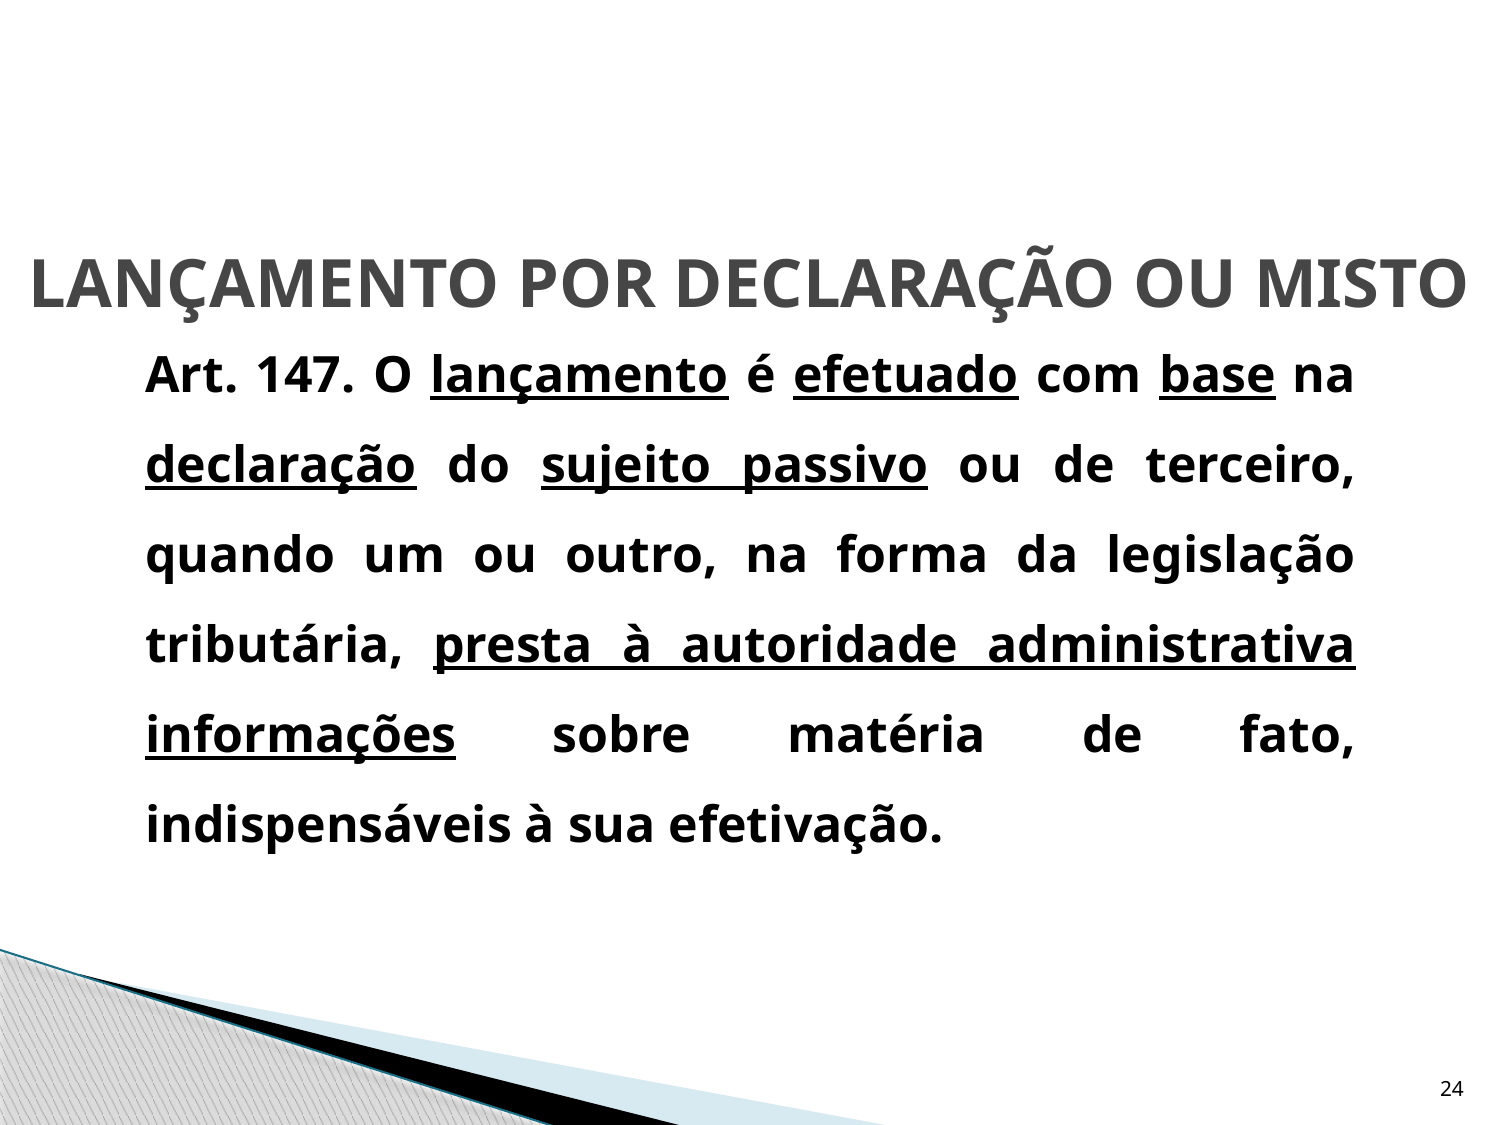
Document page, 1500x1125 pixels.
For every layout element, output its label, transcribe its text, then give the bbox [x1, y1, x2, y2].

slide_number 24 [1418, 1051, 1479, 1112]
list Art. 147. O lançamento é efetuado com base na declaração do sujeito passivo ou de terceiro, quando um ou outro, na forma da legislação tributária, presta à autoridade administrativa informações sobre matéria de fato, indispensáveis à sua efetivação. [70, 304, 1372, 1125]
title LANÇAMENTO POR DECLARAÇÃO OU MISTO [0, 246, 1500, 317]
